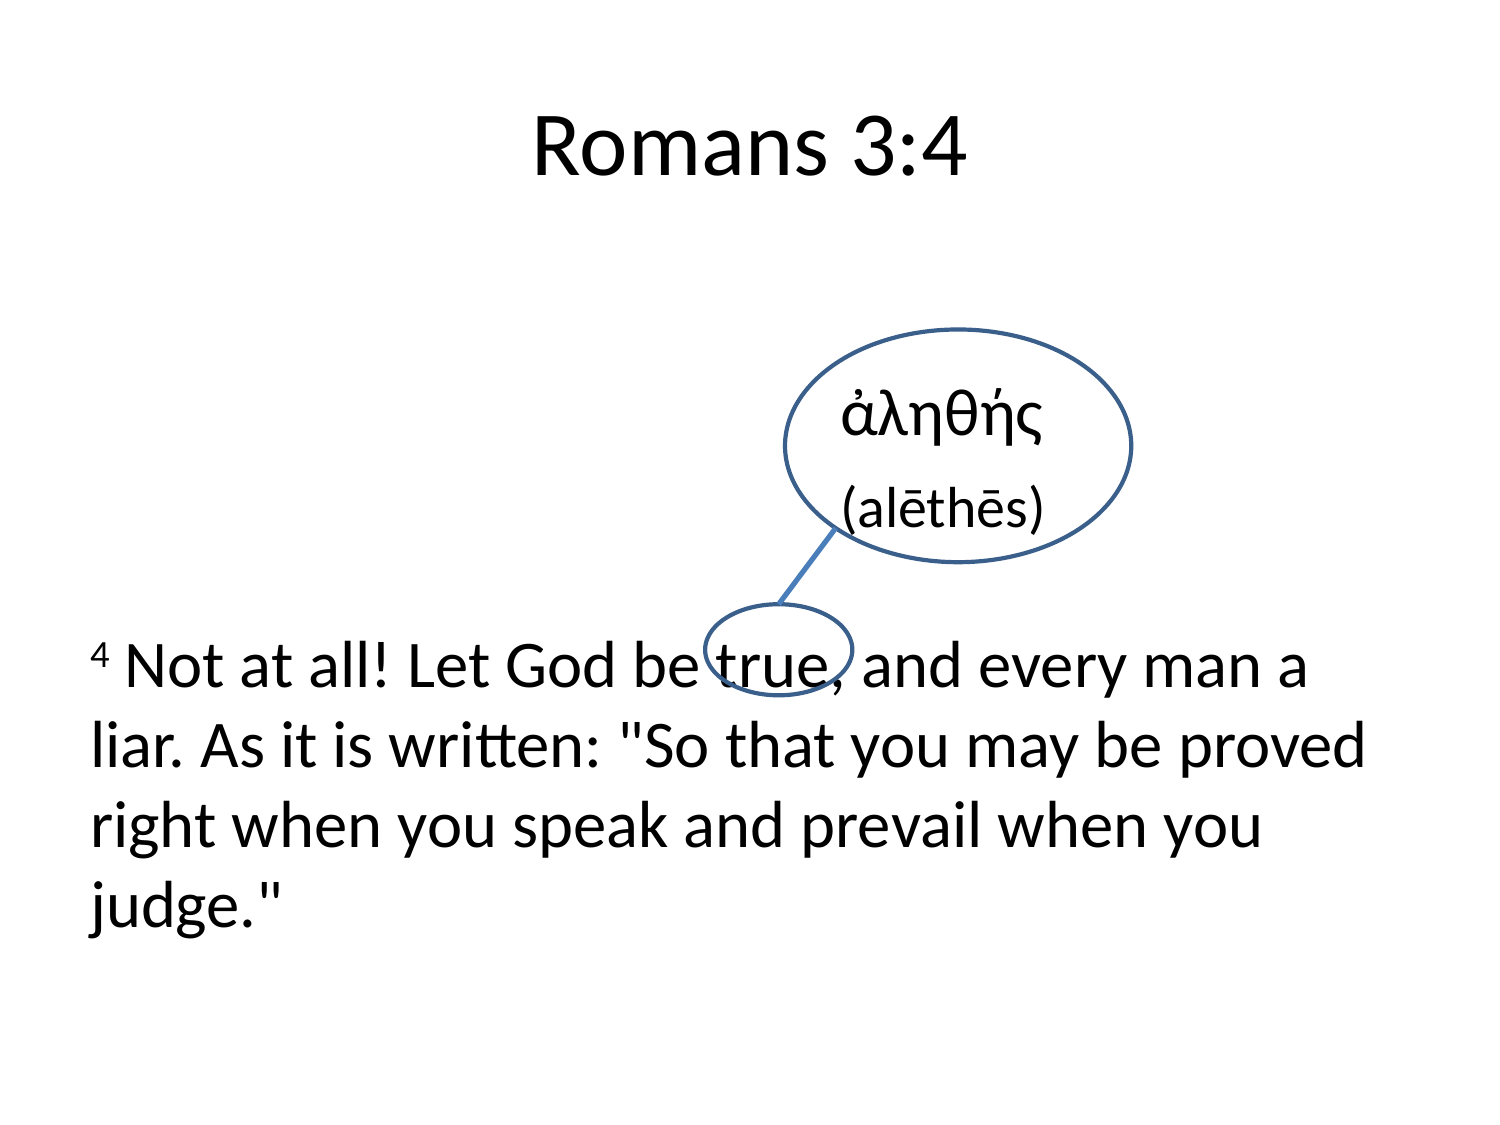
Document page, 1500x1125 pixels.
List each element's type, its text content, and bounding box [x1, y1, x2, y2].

text_box [782, 327, 1134, 565]
title Romans 3:4 [75, 45, 1425, 233]
text_box [703, 602, 855, 698]
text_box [778, 527, 836, 605]
list ἀληθής (alēthēs) 4 Not at all! Let God be true, and every man a liar. As it is written: "So that you may be proved right when you speak and prevail when you judge." [75, 262, 1425, 1005]
